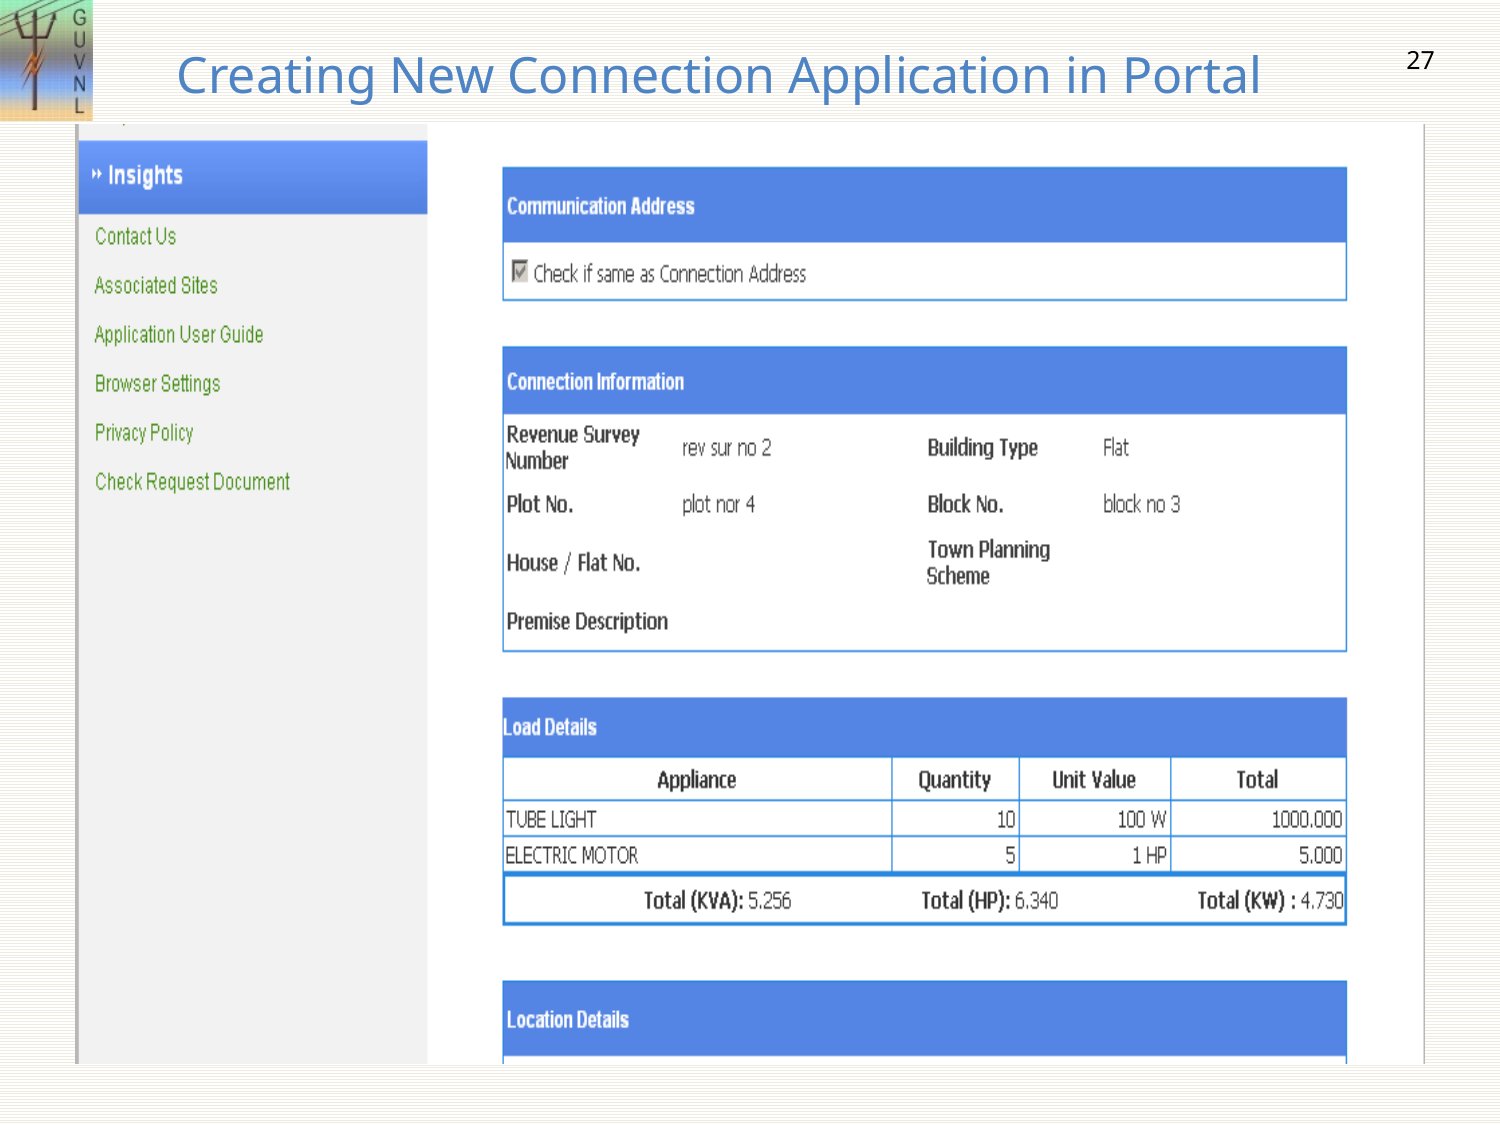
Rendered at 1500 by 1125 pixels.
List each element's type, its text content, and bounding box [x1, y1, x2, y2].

title Creating New Connection Application in Portal [161, 37, 1413, 112]
picture [0, 0, 93, 121]
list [74, 124, 1426, 1064]
slide_number 27 [1324, 37, 1451, 116]
